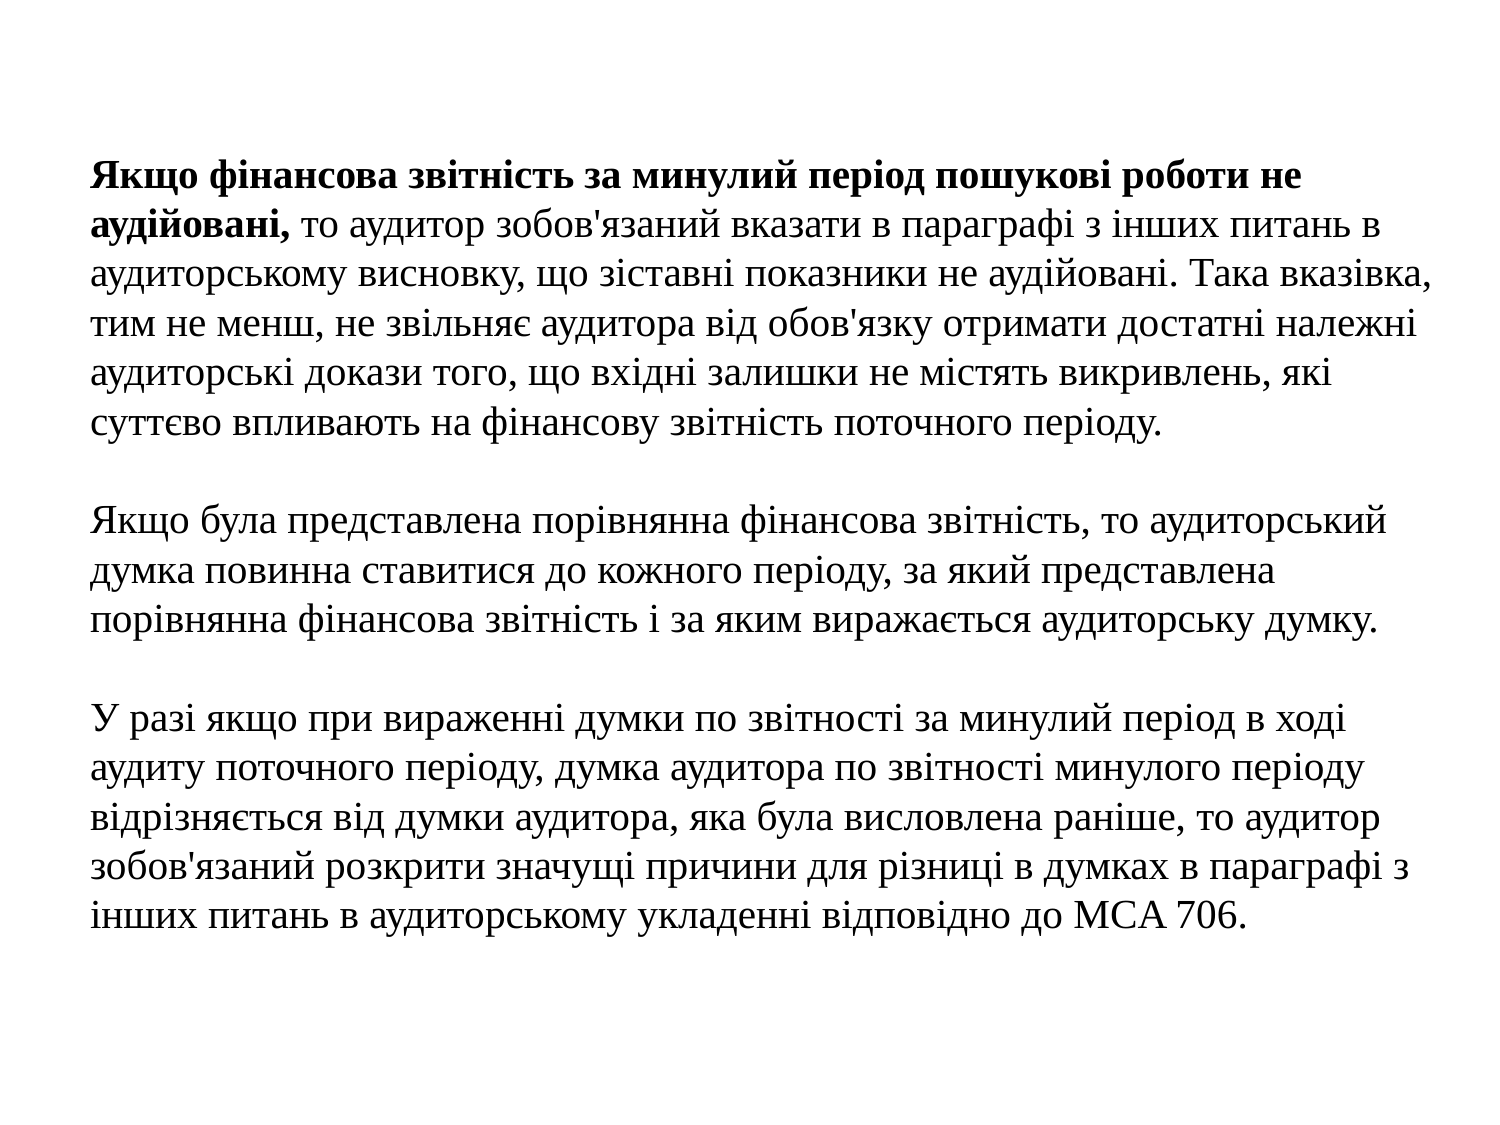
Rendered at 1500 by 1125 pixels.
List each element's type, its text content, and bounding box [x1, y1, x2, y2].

title Якщо фінансова звітність за минулий період пошукові роботи не аудійовані, то аудитор зобов'язаний вказати в параграфі з інших питань в аудиторському висновку, що зіставні показники не аудійовані. Така вказівка, тим не менш, не звільняє аудитора від обов'язку отримати достатні належні аудиторські докази того, що вхідні залишки не містять викривлень, які суттєво впливають на фінансову звітність поточного періоду. Якщо була представлена ​​порівнянна фінансова звітність, то аудиторський думка повинна ставитися до кожного періоду, за який представлена ​​порівнянна фінансова звітність і за яким виражається аудиторську думку. У разі якщо при вираженні думки по звітності за минулий період в ході аудиту поточного періоду, думка аудитора по звітності минулого періоду відрізняється від думки аудитора, яка була висловлена ​​раніше, то аудитор зобов'язаний розкрити значущі причини для різниці в думках в параграфі з інших питань в аудиторському укладенні відповідно до MCA 706. [90, 135, 1440, 1071]
